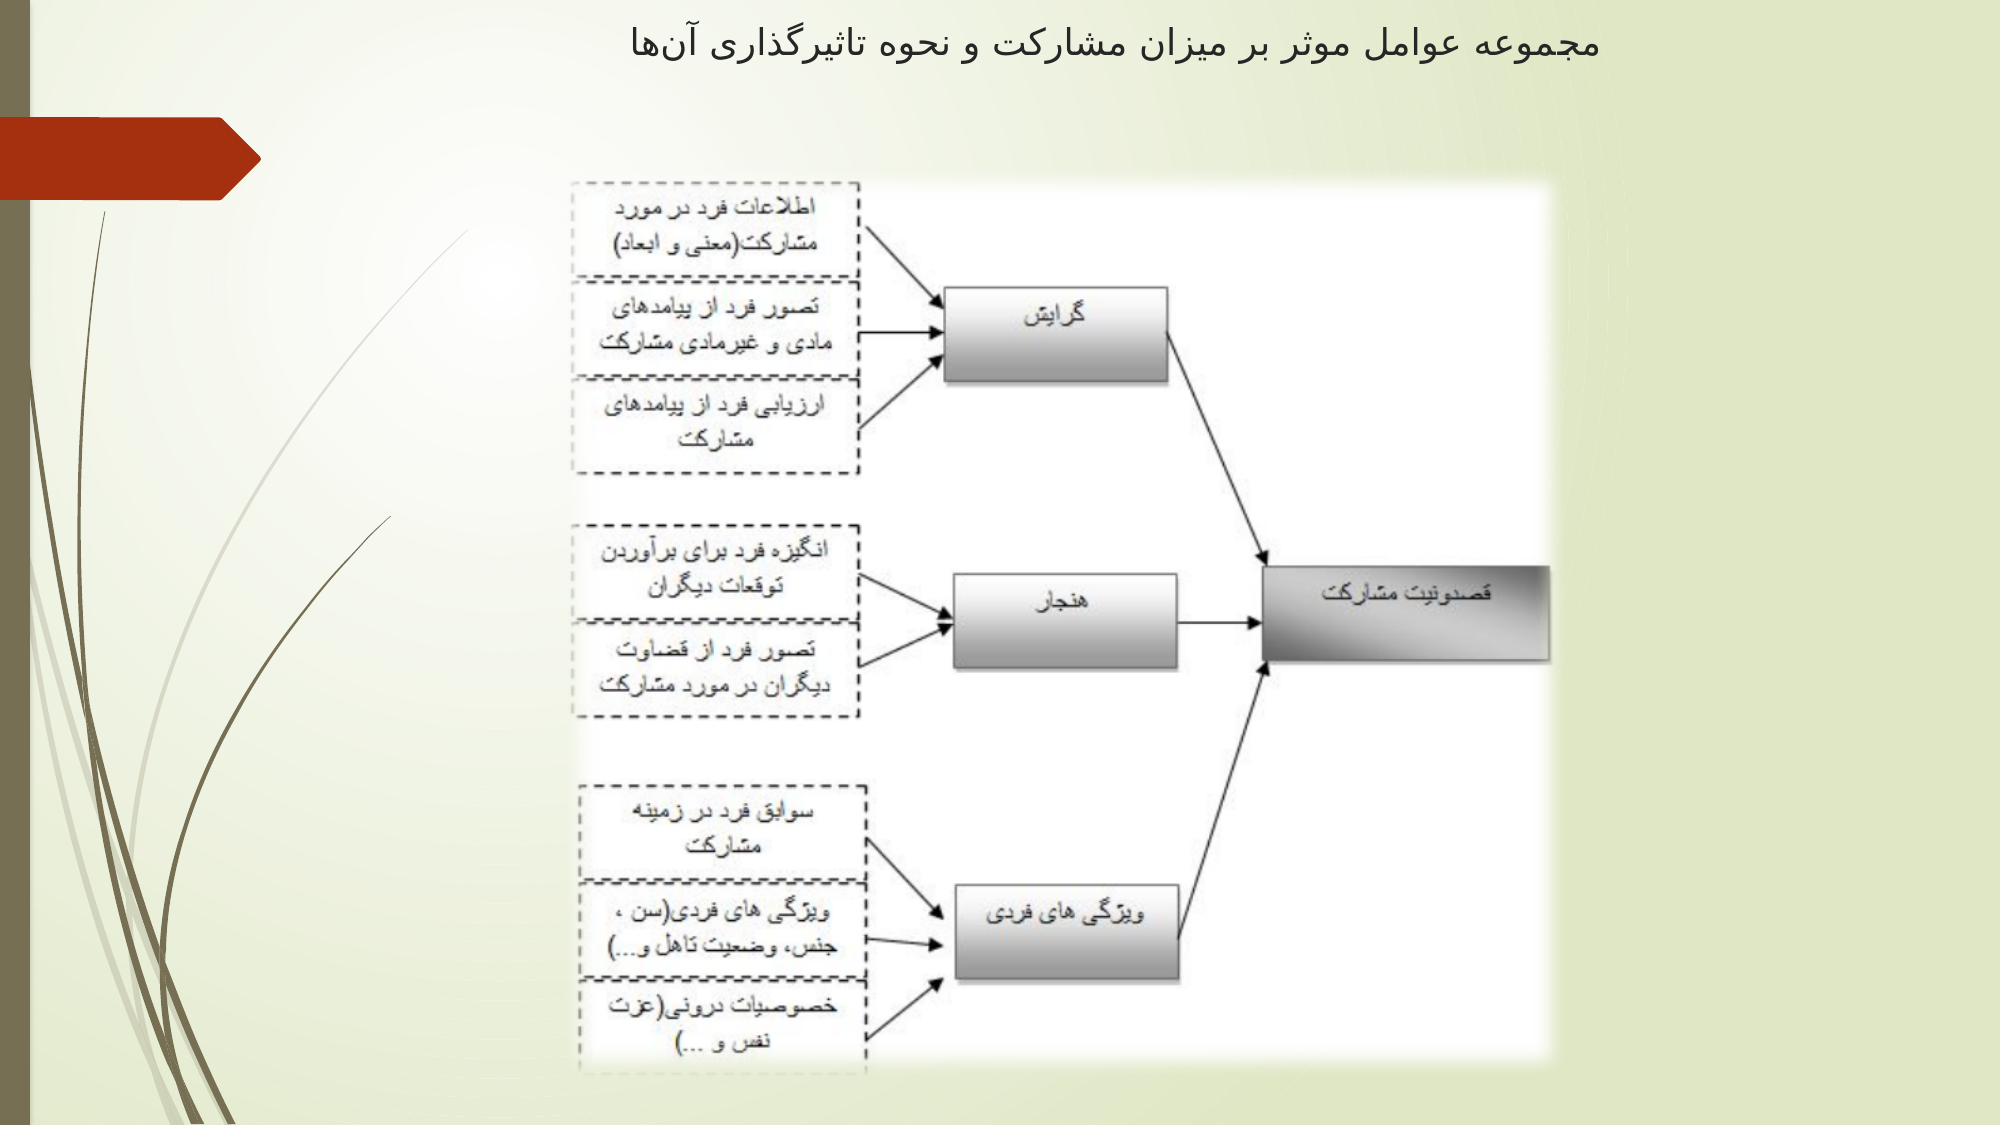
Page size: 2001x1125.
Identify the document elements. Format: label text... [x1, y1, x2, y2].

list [562, 165, 1569, 1079]
title مجموعه عوامل موثر بر میزان مشارکت و نحوه تاثیرگذاری آن‌ها [484, 0, 1617, 114]
